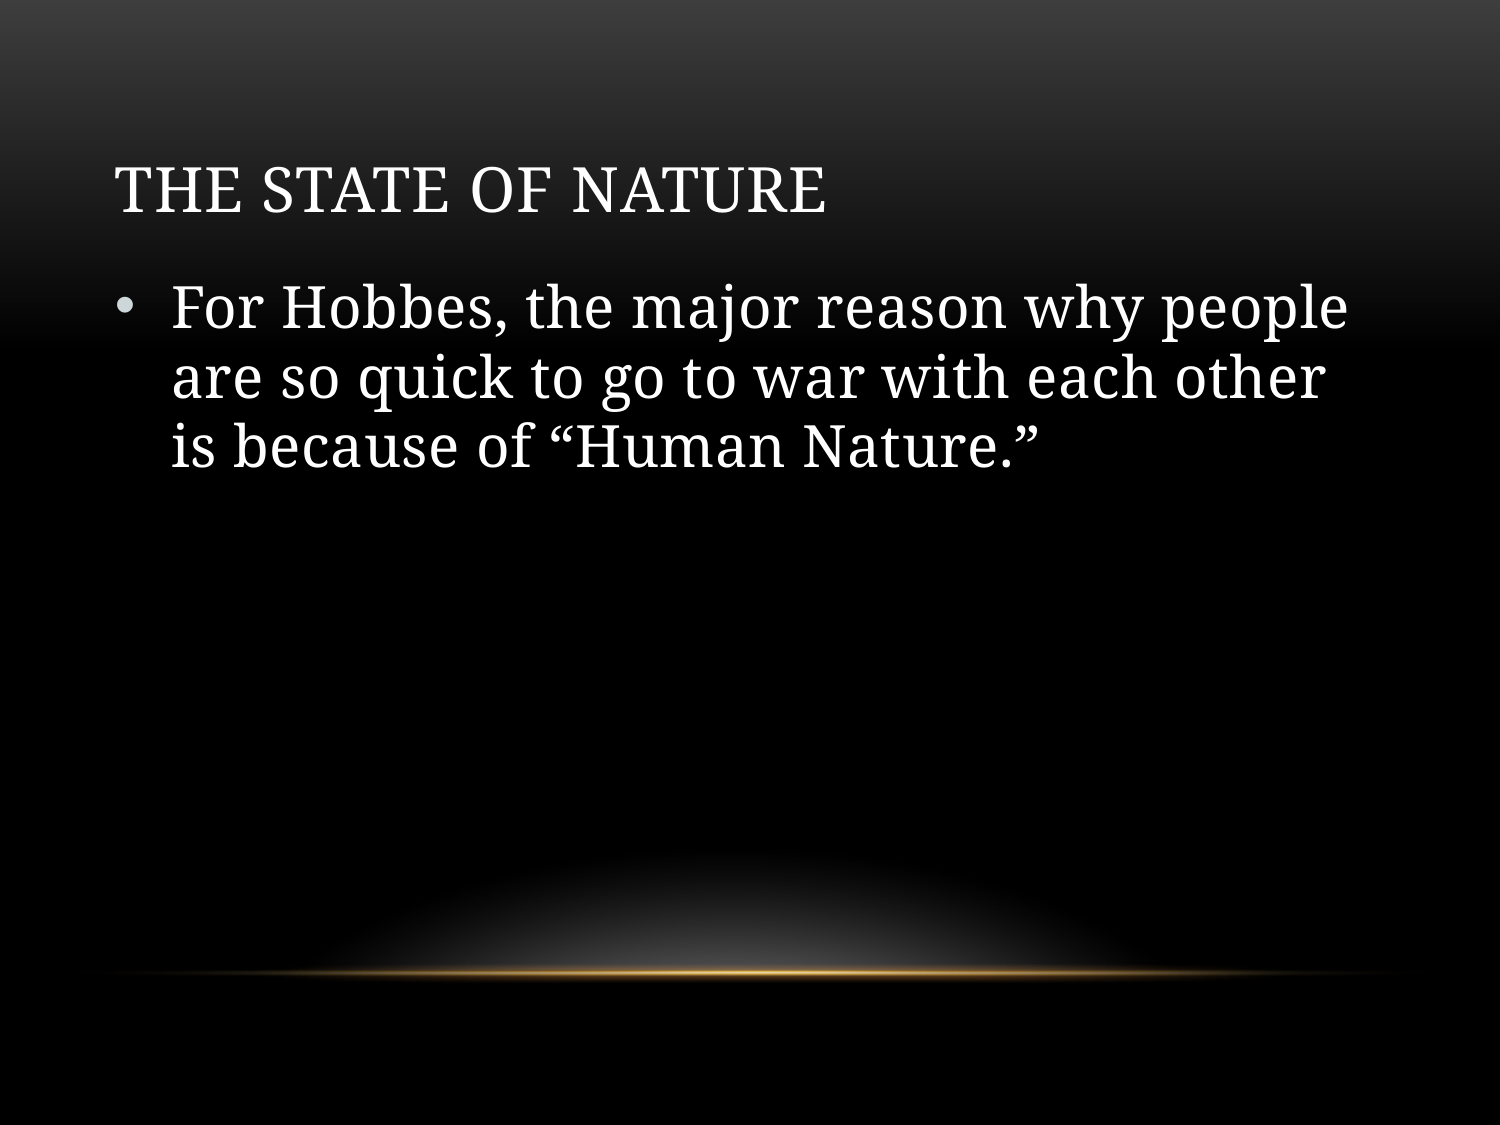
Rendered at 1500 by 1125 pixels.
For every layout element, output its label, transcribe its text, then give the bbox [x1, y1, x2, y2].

picture [0, 0, 1500, 1125]
list For Hobbes, the major reason why people are so quick to go to war with each other is because of “Human Nature.” [99, 262, 1400, 938]
title The state of nature [99, 45, 1400, 233]
